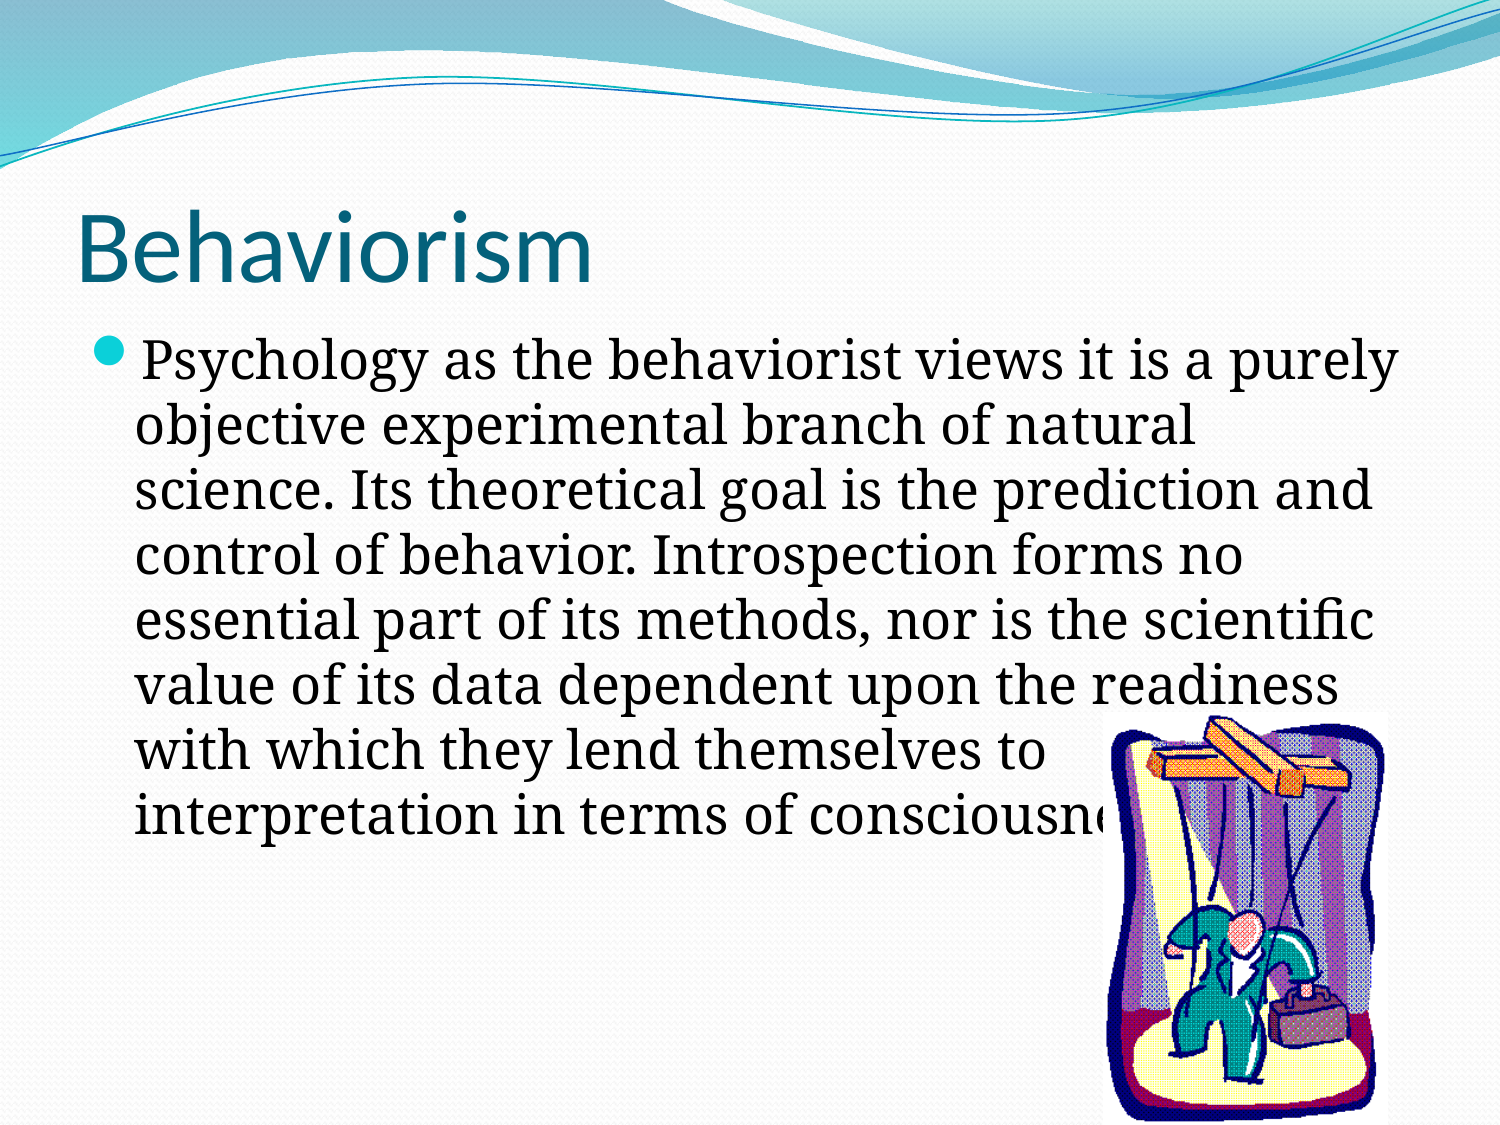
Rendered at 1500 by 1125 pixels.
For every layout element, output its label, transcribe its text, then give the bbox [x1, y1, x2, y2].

title Behaviorism [75, 115, 1425, 303]
list Psychology as the behaviorist views it is a purely objective experimental branch of natural science. Its theoretical goal is the prediction and control of behavior. Introspection forms no essential part of its methods, nor is the scientific value of its data dependent upon the readiness with which they lend themselves to interpretation in terms of consciousness. [75, 317, 1425, 1038]
picture [1103, 712, 1388, 1125]
